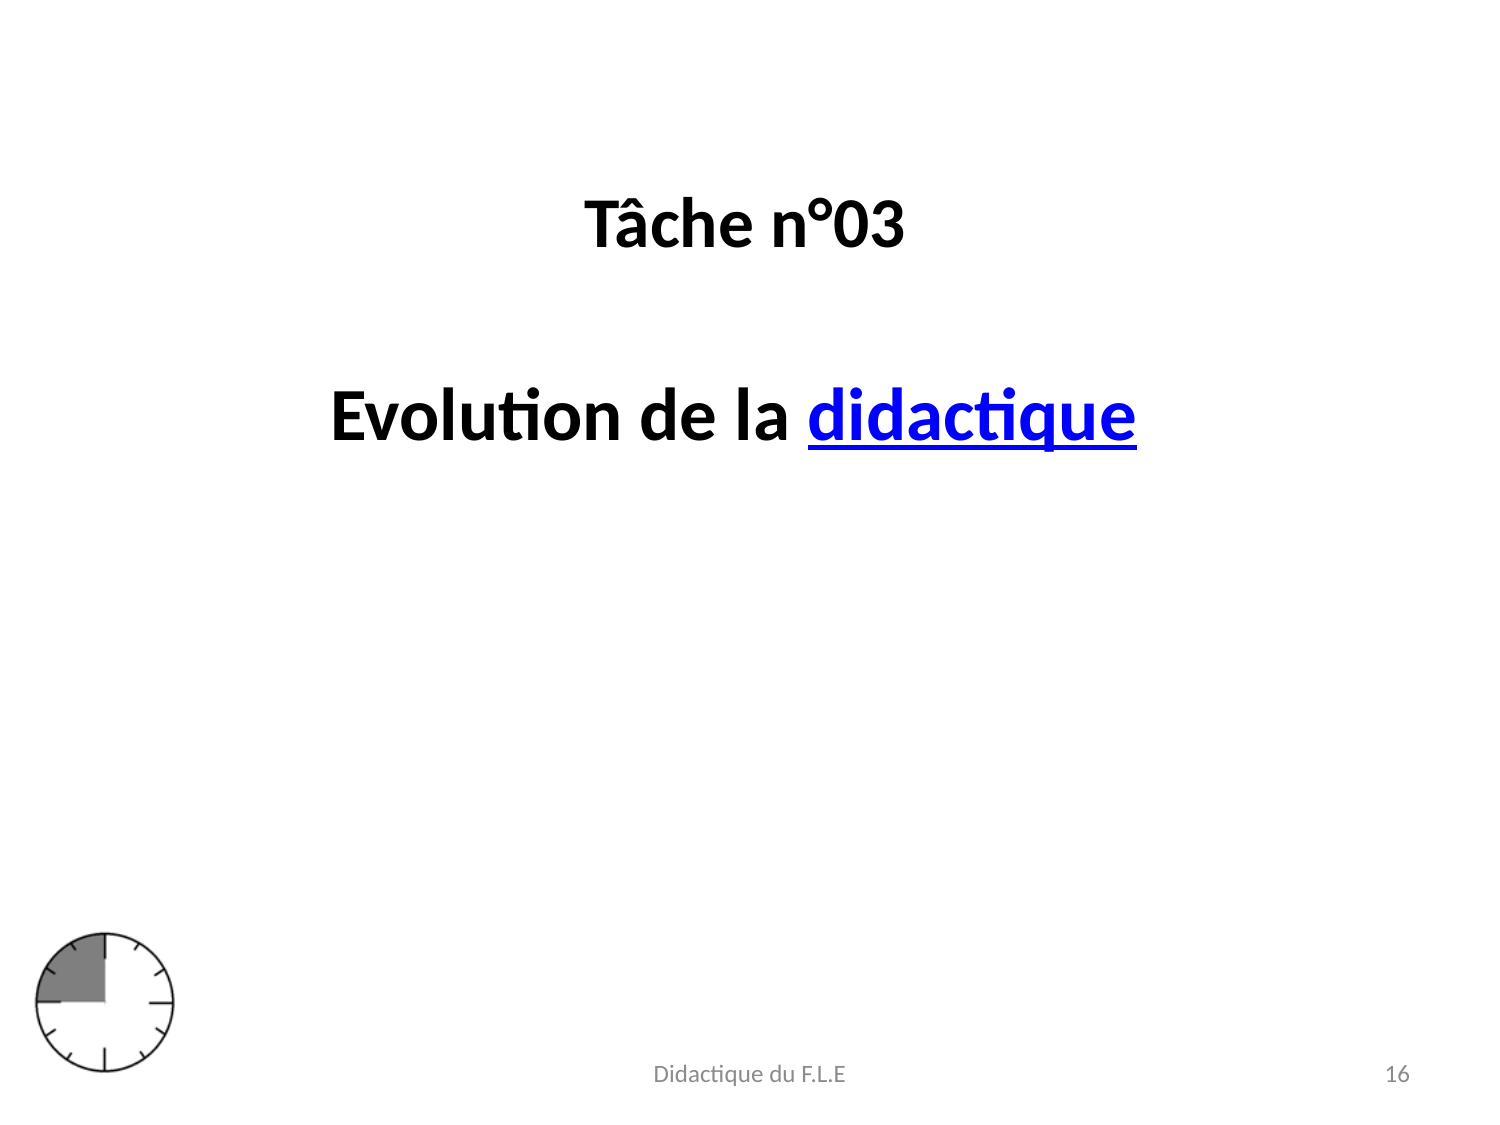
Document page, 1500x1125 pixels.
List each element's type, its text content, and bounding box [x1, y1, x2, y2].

title Tâche n°03 [70, 82, 1421, 270]
picture [23, 925, 184, 1082]
footer Didactique du F.L.E [512, 1042, 988, 1103]
list Evolution de la didactique [58, 262, 1409, 1005]
slide_number 16 [1074, 1042, 1425, 1103]
